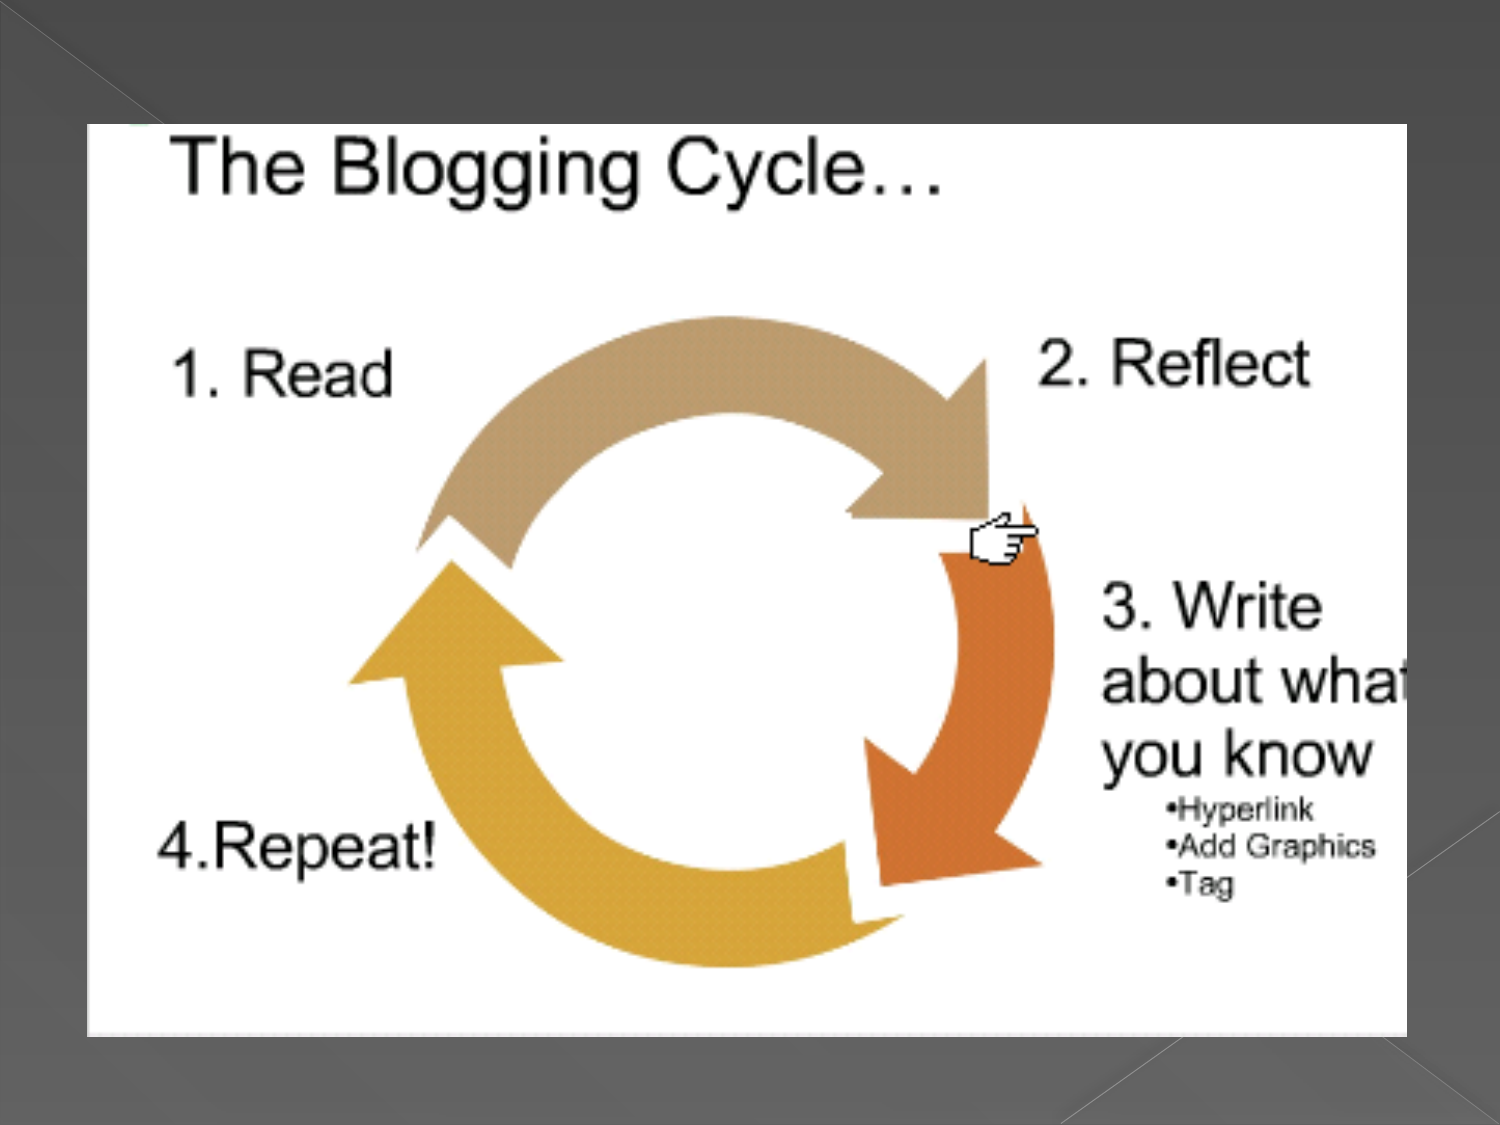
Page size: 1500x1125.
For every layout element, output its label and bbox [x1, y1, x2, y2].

list [87, 124, 1408, 1037]
